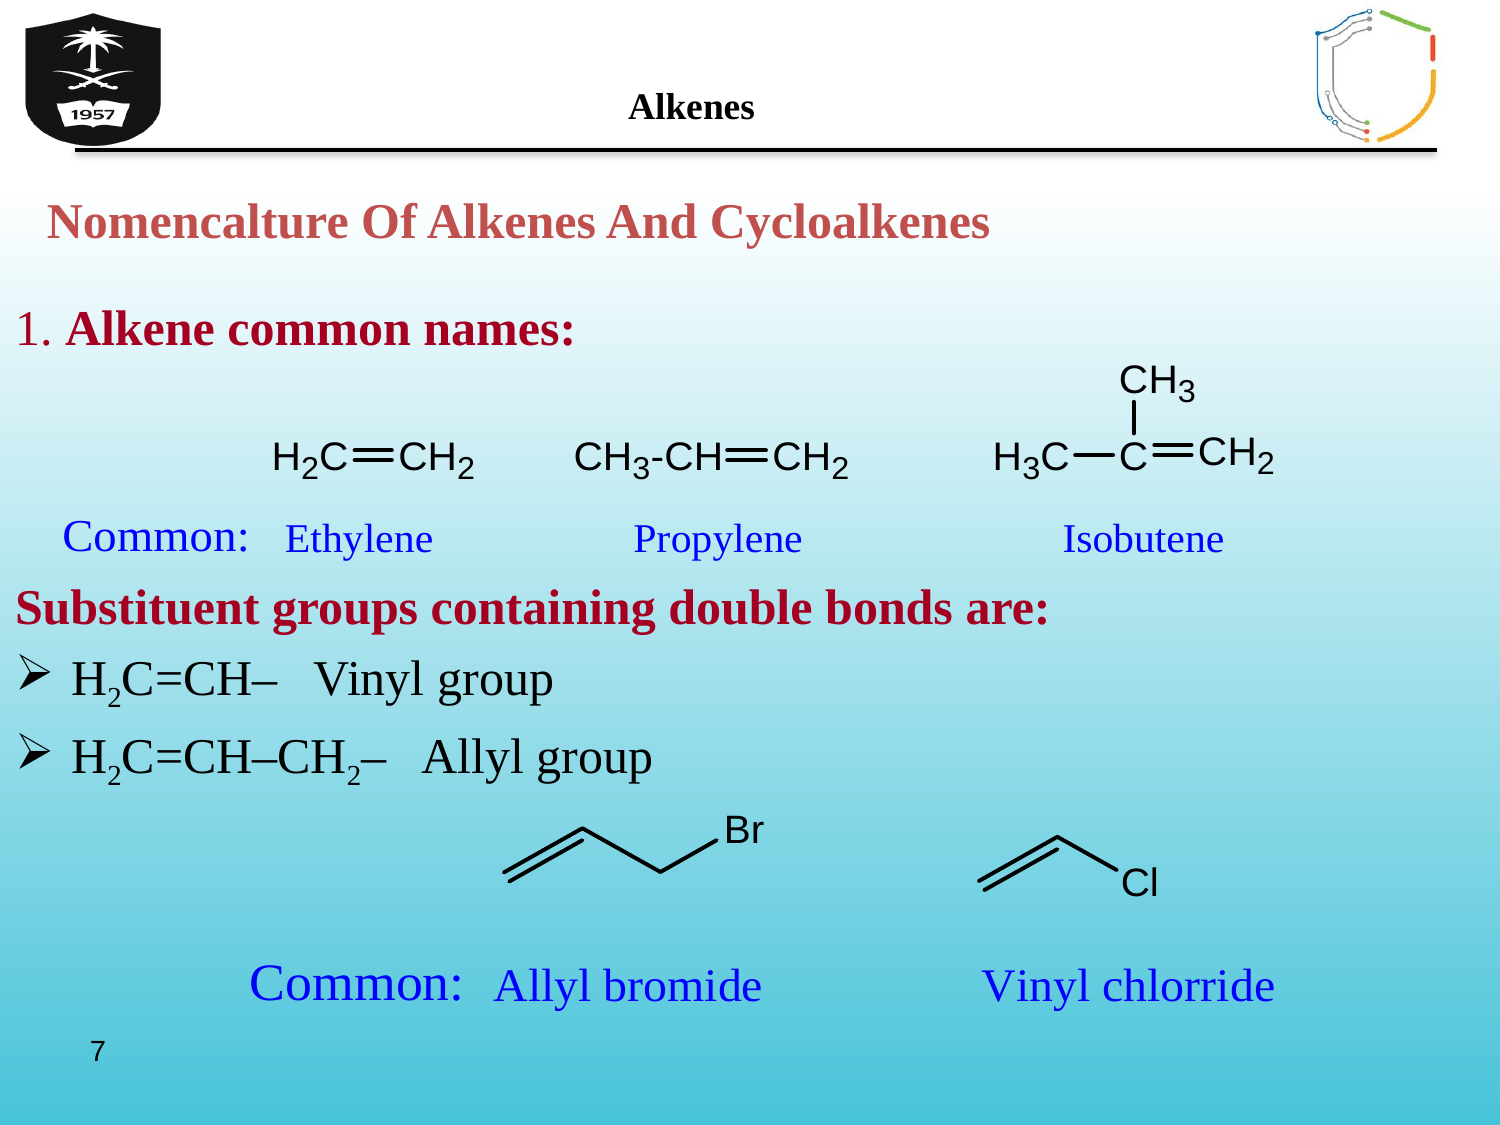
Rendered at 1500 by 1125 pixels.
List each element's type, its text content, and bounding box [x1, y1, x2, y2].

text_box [62, 362, 1276, 563]
picture [24, 12, 163, 151]
picture [1287, 0, 1463, 165]
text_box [249, 812, 1276, 1013]
text_box Alkenes [613, 74, 771, 135]
text_box 7 [75, 1024, 425, 1103]
list 1. Alkene common names: Substituent groups containing double bonds are: H2C=CH– Vinyl group H2C=CH–CH2– Allyl group [0, 287, 1338, 370]
title Nomencalture Of Alkenes And Cycloalkenes [0, 149, 1063, 287]
